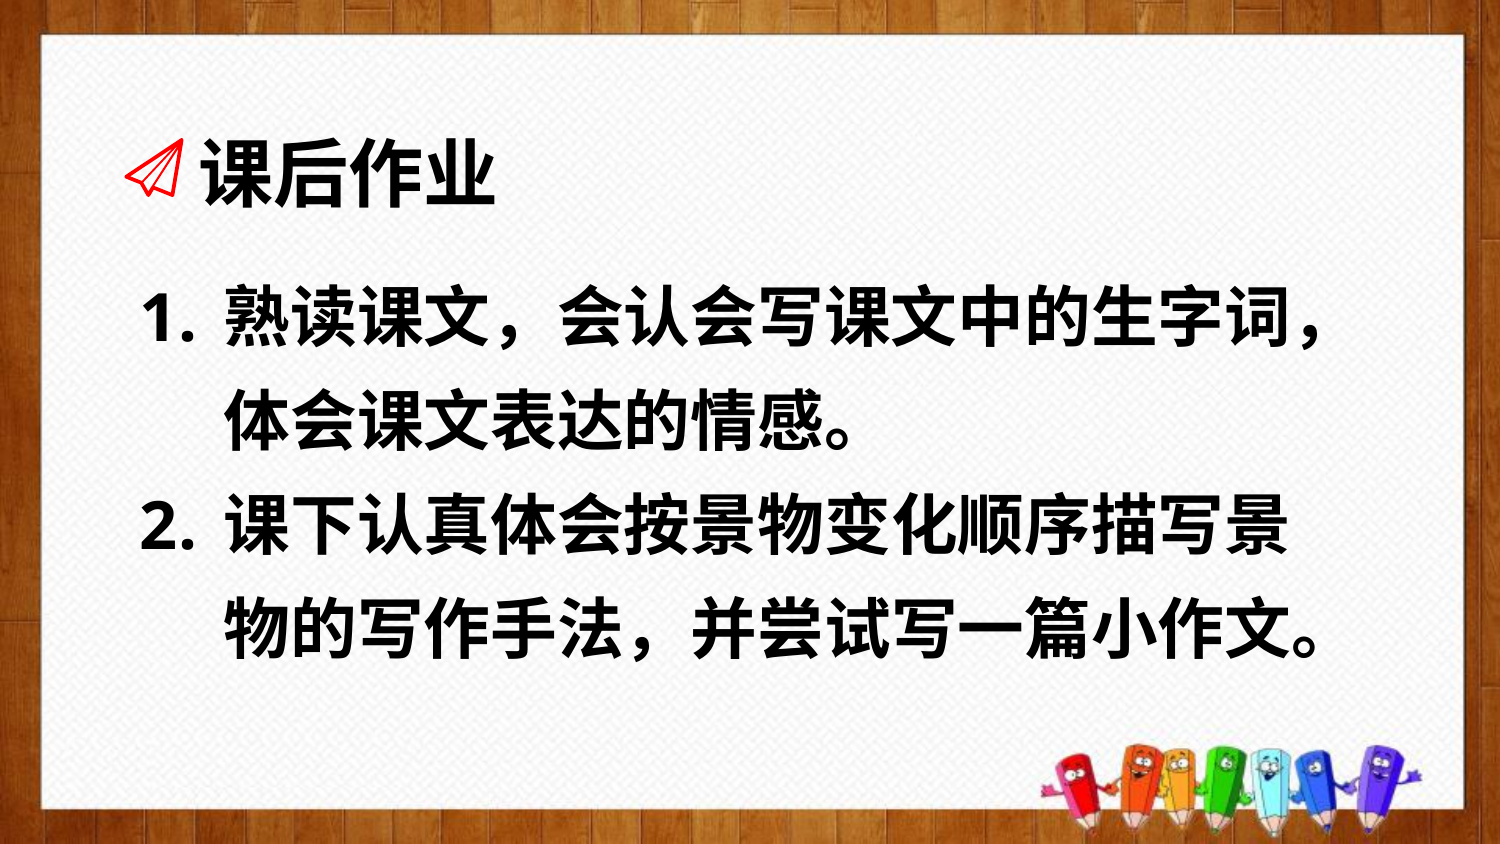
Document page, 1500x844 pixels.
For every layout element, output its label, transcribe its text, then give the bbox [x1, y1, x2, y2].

text_box 熟读课文，会认会写课文中的生字词，体会课文表达的情感。 课下认真体会按景物变化顺序描写景物的写作手法，并尝试写一篇小作文。 [124, 243, 1327, 674]
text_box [124, 119, 546, 226]
picture [0, 0, 1500, 844]
